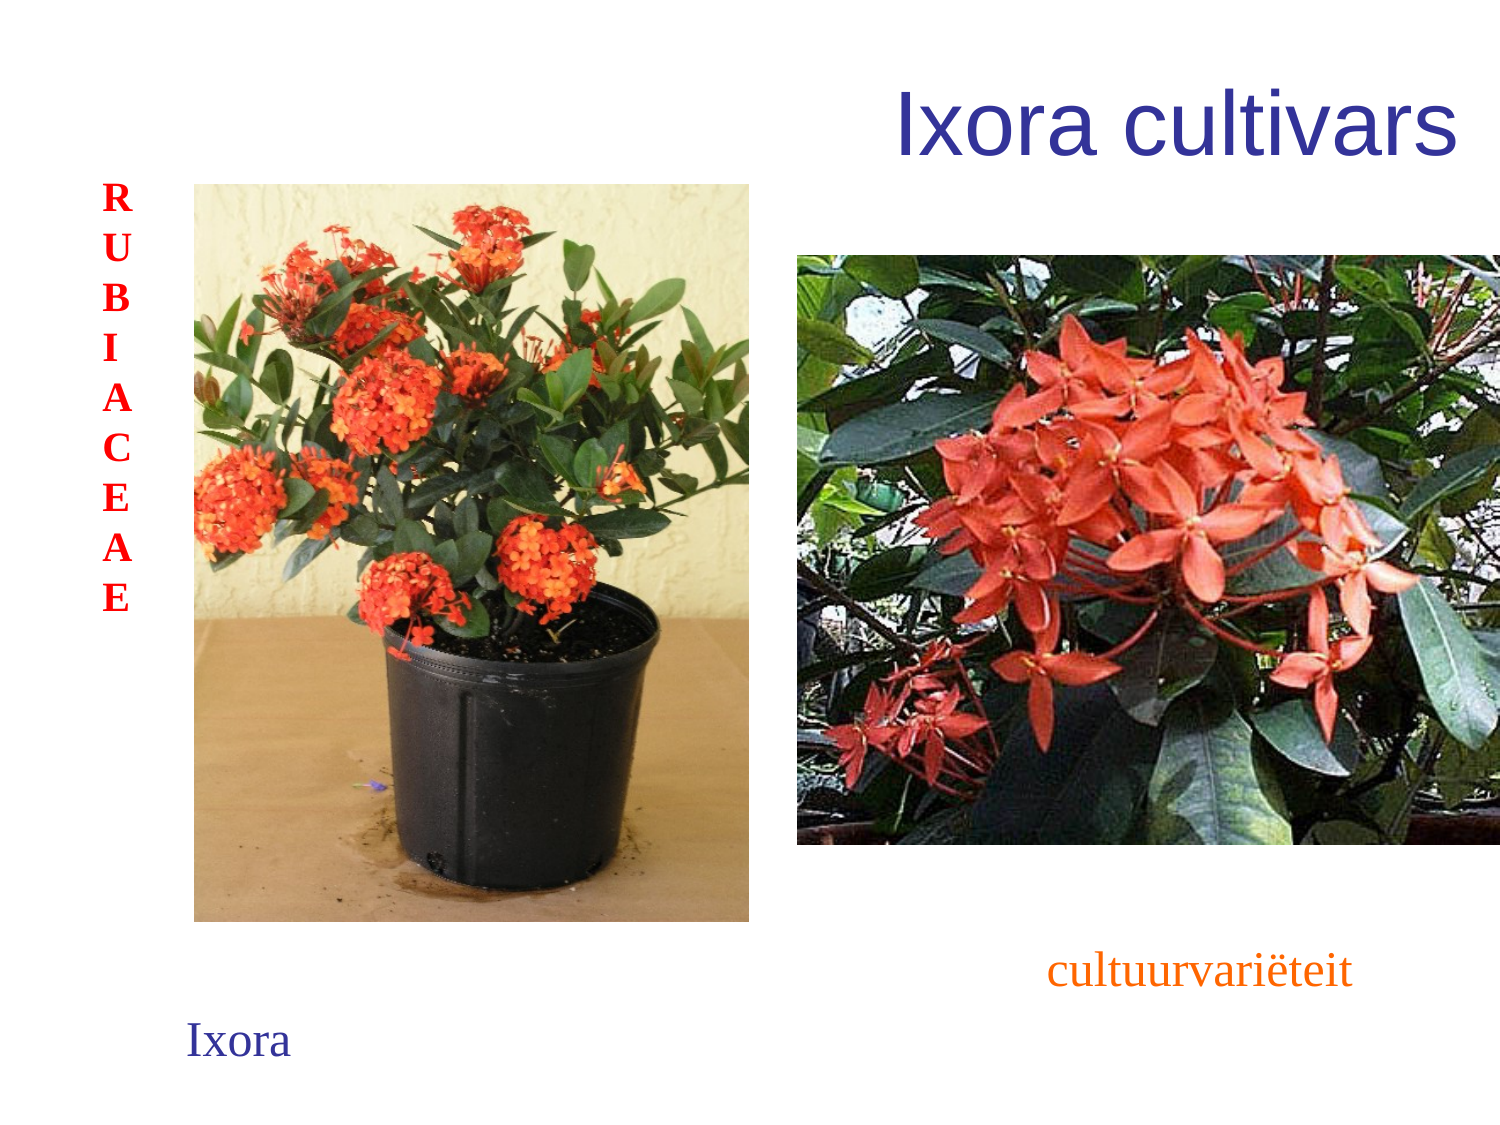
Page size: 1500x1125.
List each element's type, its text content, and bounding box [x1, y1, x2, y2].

picture [194, 184, 749, 923]
title Ixora cultivars [200, 24, 1475, 213]
text_box RUBIACEAE [87, 162, 150, 628]
text_box Ixora [171, 999, 1234, 1075]
picture [797, 255, 1500, 845]
text_box cultuurvariëteit [655, 928, 1368, 1004]
